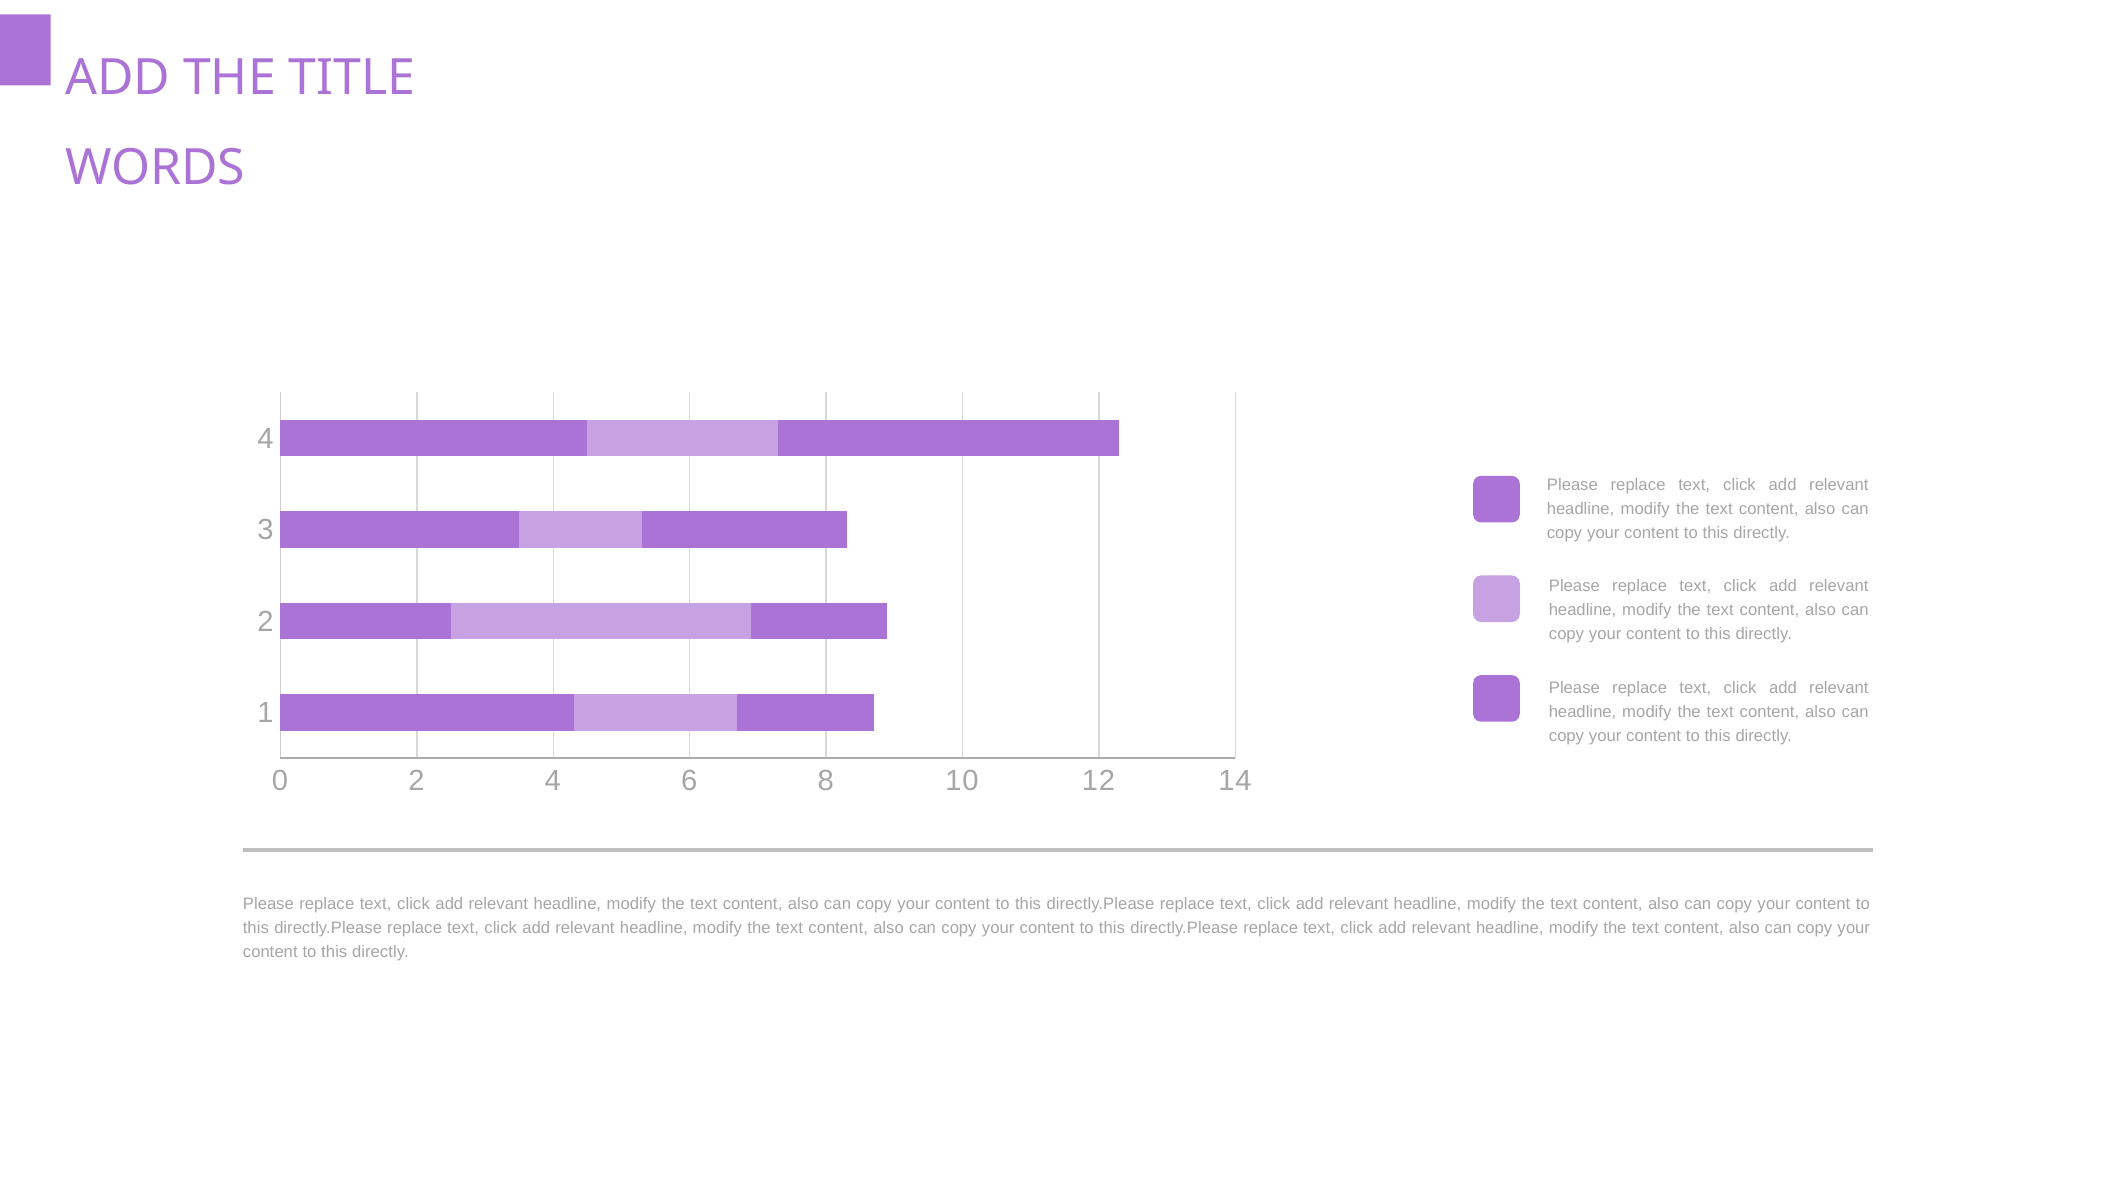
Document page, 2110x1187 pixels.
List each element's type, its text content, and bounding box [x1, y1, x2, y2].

text_box ADD THE TITLE WORDS [50, 7, 583, 202]
text_box Please replace text, click add relevant headline, modify the text content, also can copy your content to this directly.Please replace text, click add relevant headline, modify the text content, also can copy your content to this directly.Please replace text, click add relevant headline, modify the text content, also can copy your content to this directly.Please replace text, click add relevant headline, modify the text content, also can copy your content to this directly. [243, 888, 1873, 961]
text_box Please replace text, click add relevant headline, modify the text content, also can copy your content to this directly. [1548, 672, 1869, 745]
chart [236, 384, 1274, 806]
text_box Please replace text, click add relevant headline, modify the text content, also can copy your content to this directly. [1548, 571, 1869, 644]
text_box [1472, 674, 1521, 723]
text_box [1472, 574, 1521, 624]
text_box [1472, 474, 1521, 524]
text_box Please replace text, click add relevant headline, modify the text content, also can copy your content to this directly. [1546, 469, 1870, 542]
